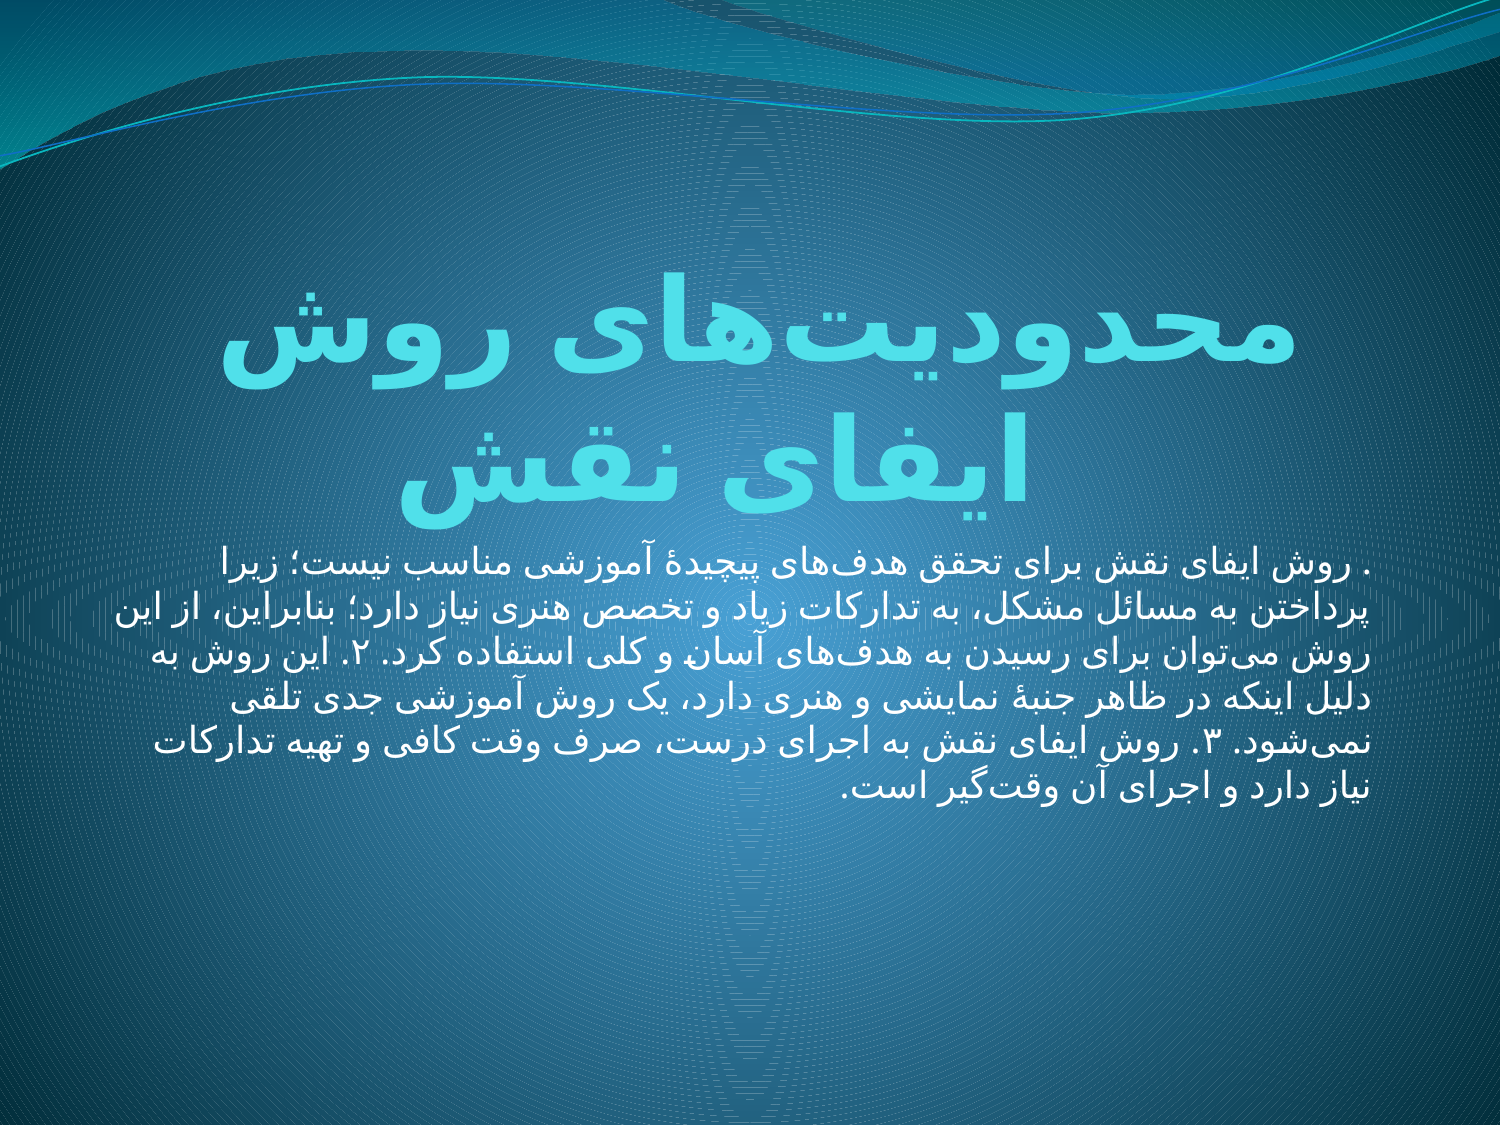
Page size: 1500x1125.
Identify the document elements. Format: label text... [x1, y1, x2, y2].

title محدوديت‌هاى روش ايفاى نقش [87, 224, 1376, 525]
subtitle . روش ايفاى نقش براى تحقق هدف‌هاى پيچيدهٔ آموزشى مناسب نيست؛ زيرا پرداختن به مسائل مشکل، به تدارکات زياد و تخصص هنرى نياز دارد؛ بنابراين، از اين روش مى‌توان براى رسيدن به هدف‌هاى آسان و کلى استفاده کرد. ۲. اين روش به دليل اينکه در ظاهر جنبهٔ نمايشى و هنرى دارد، يک روش آموزشى جدى تلقى نمى‌شود. ۳. روش ايفاى نقش به اجراى درست، صرف وقت کافى و تهيه تدارکات نياز دارد و اجراى آن وقت‌گير است. [87, 529, 1376, 818]
